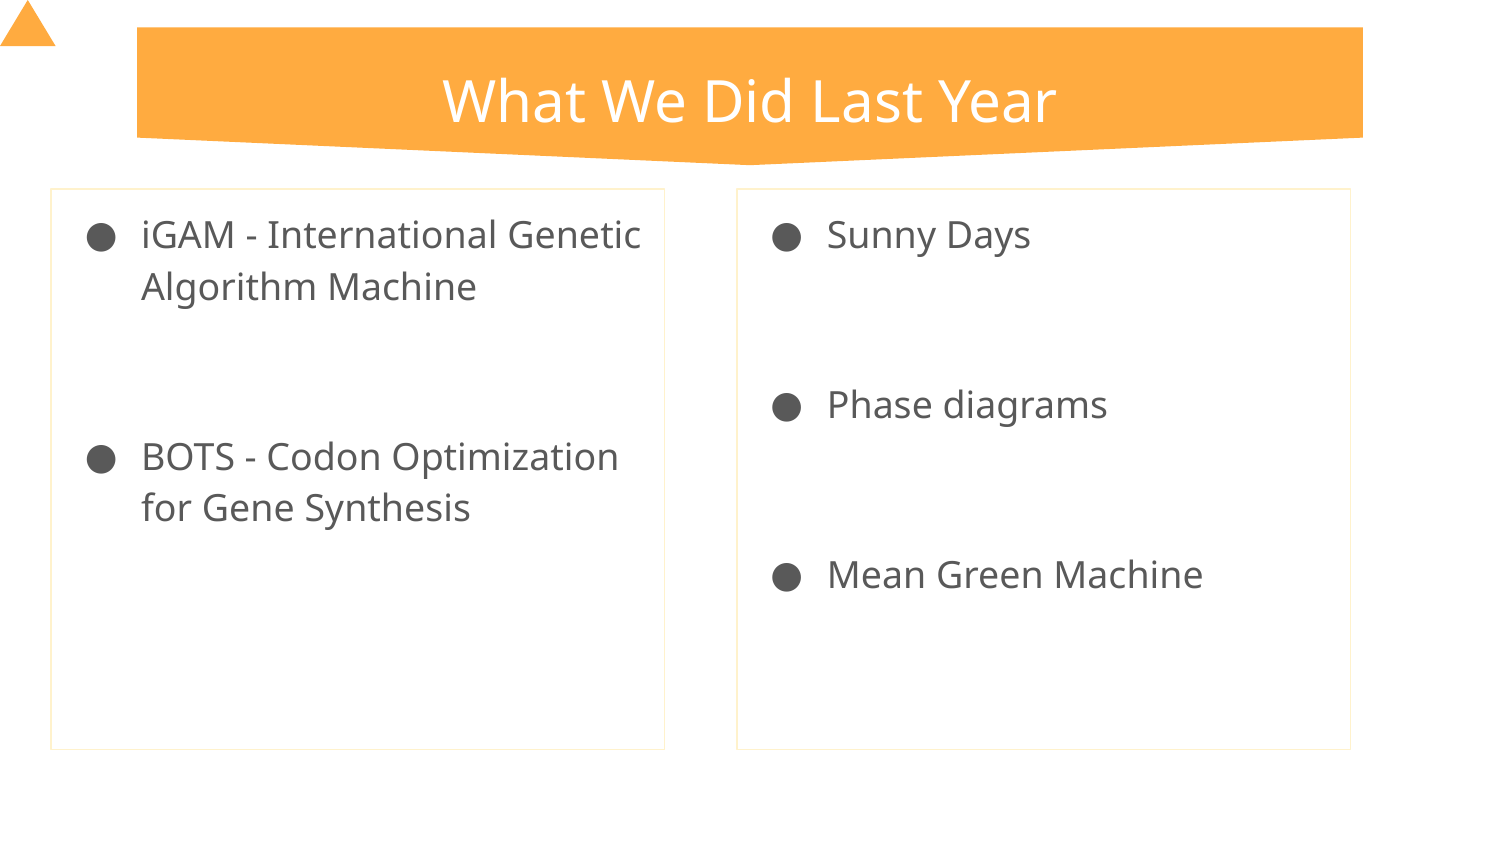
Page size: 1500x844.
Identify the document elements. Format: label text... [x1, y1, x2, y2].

list Sunny Days Phase diagrams Mean Green Machine [736, 189, 1351, 750]
text_box [137, 27, 1363, 49]
list iGAM - International Genetic Algorithm Machine BOTS - Codon Optimization for Gene Synthesis [51, 189, 665, 750]
text_box [279, 144, 1221, 166]
text_box [0, 0, 56, 47]
title What We Did Last Year [51, 49, 1449, 144]
